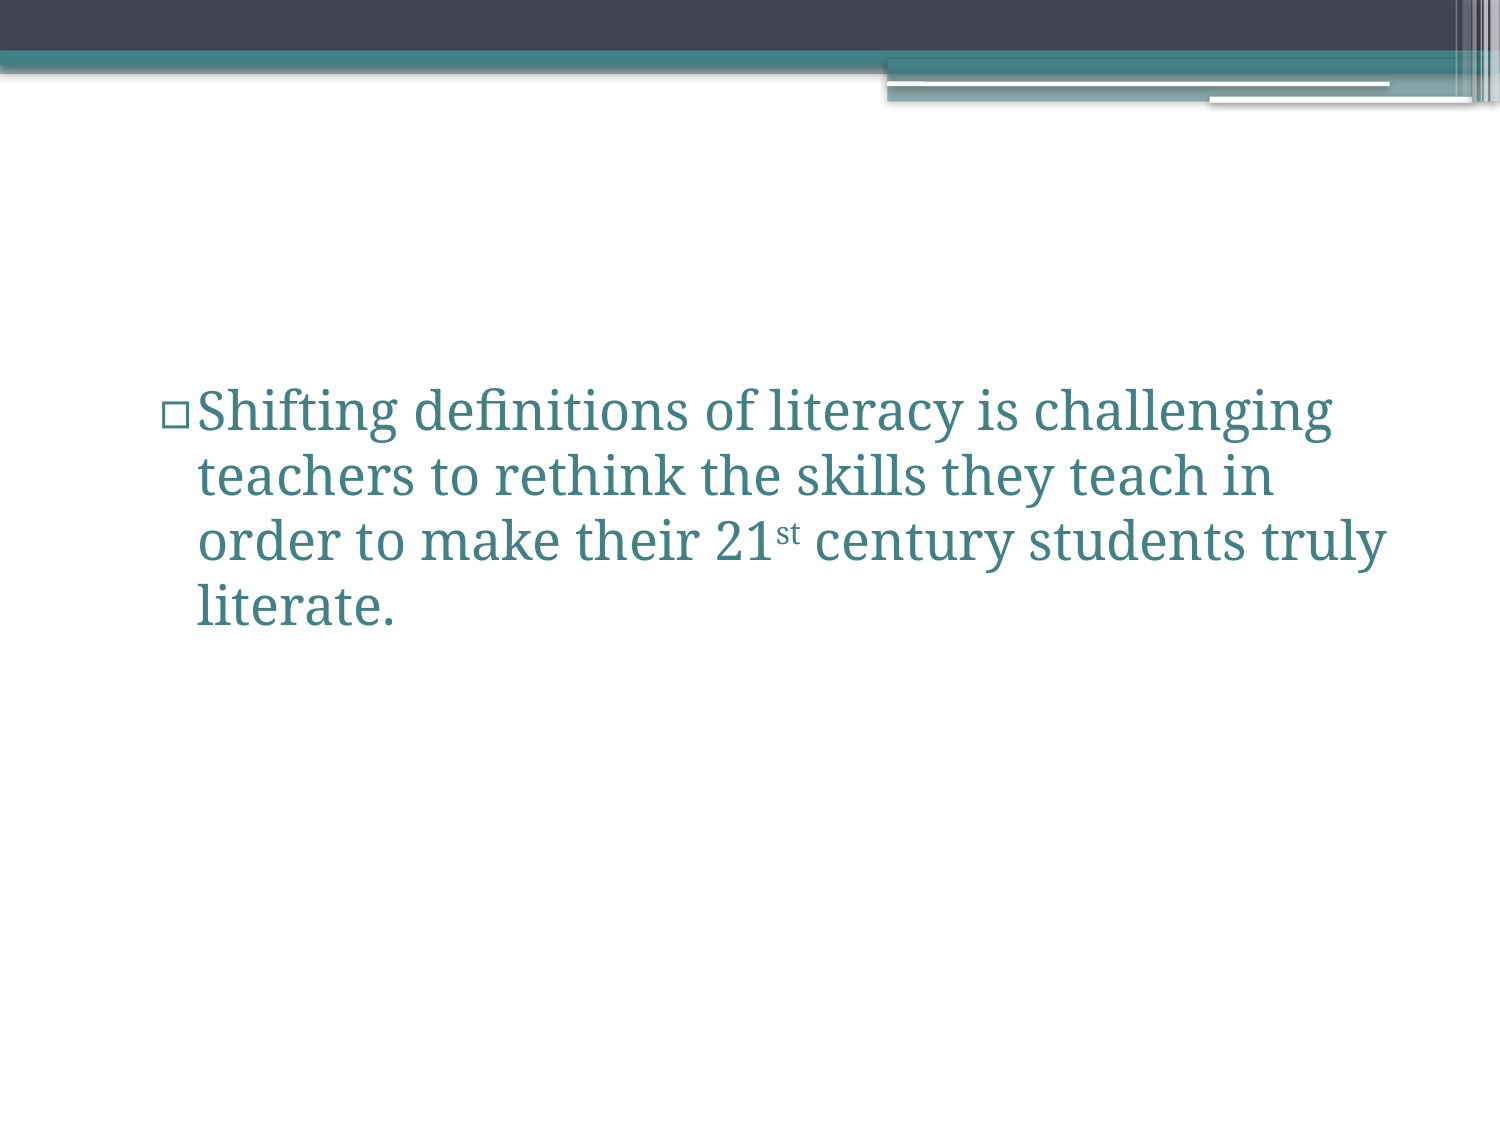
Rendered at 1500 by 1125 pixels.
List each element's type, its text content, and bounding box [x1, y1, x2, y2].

list Shifting definitions of literacy is challenging teachers to rethink the skills they teach in order to make their 21st century students truly literate. [75, 368, 1425, 1079]
